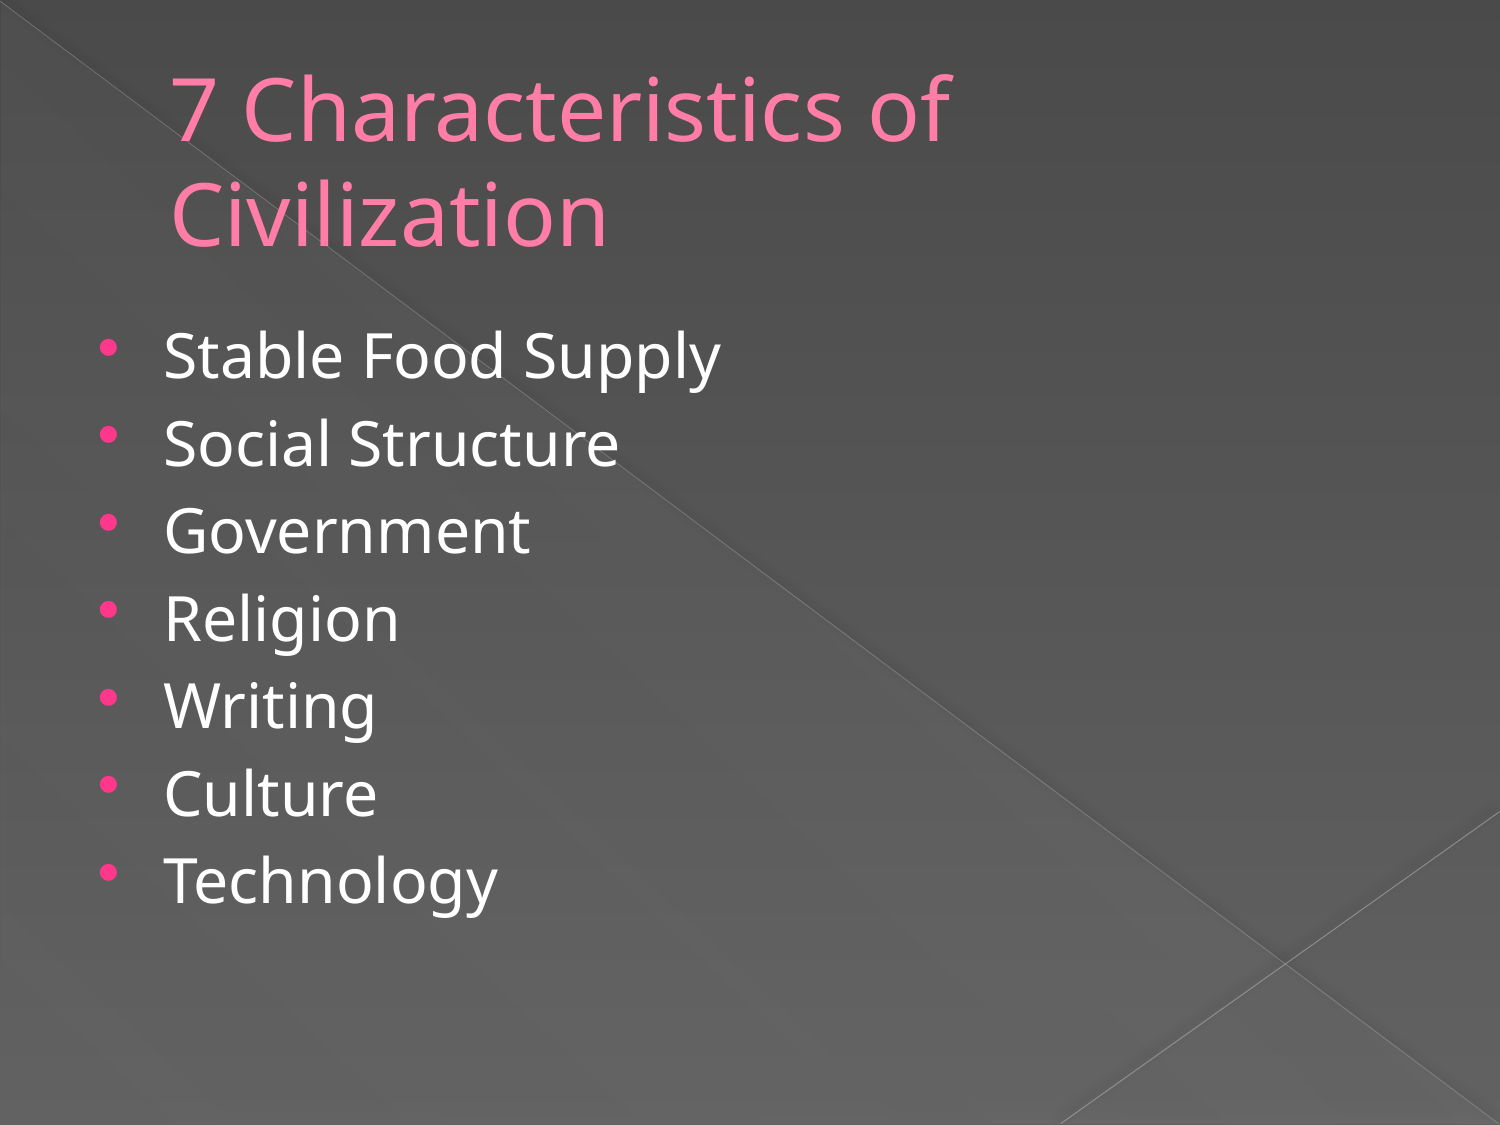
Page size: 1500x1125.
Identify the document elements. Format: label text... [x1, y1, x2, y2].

list Stable Food Supply Social Structure Government Religion Writing Culture Technology [75, 308, 1425, 1059]
title 7 Characteristics of Civilization [75, 43, 1425, 274]
